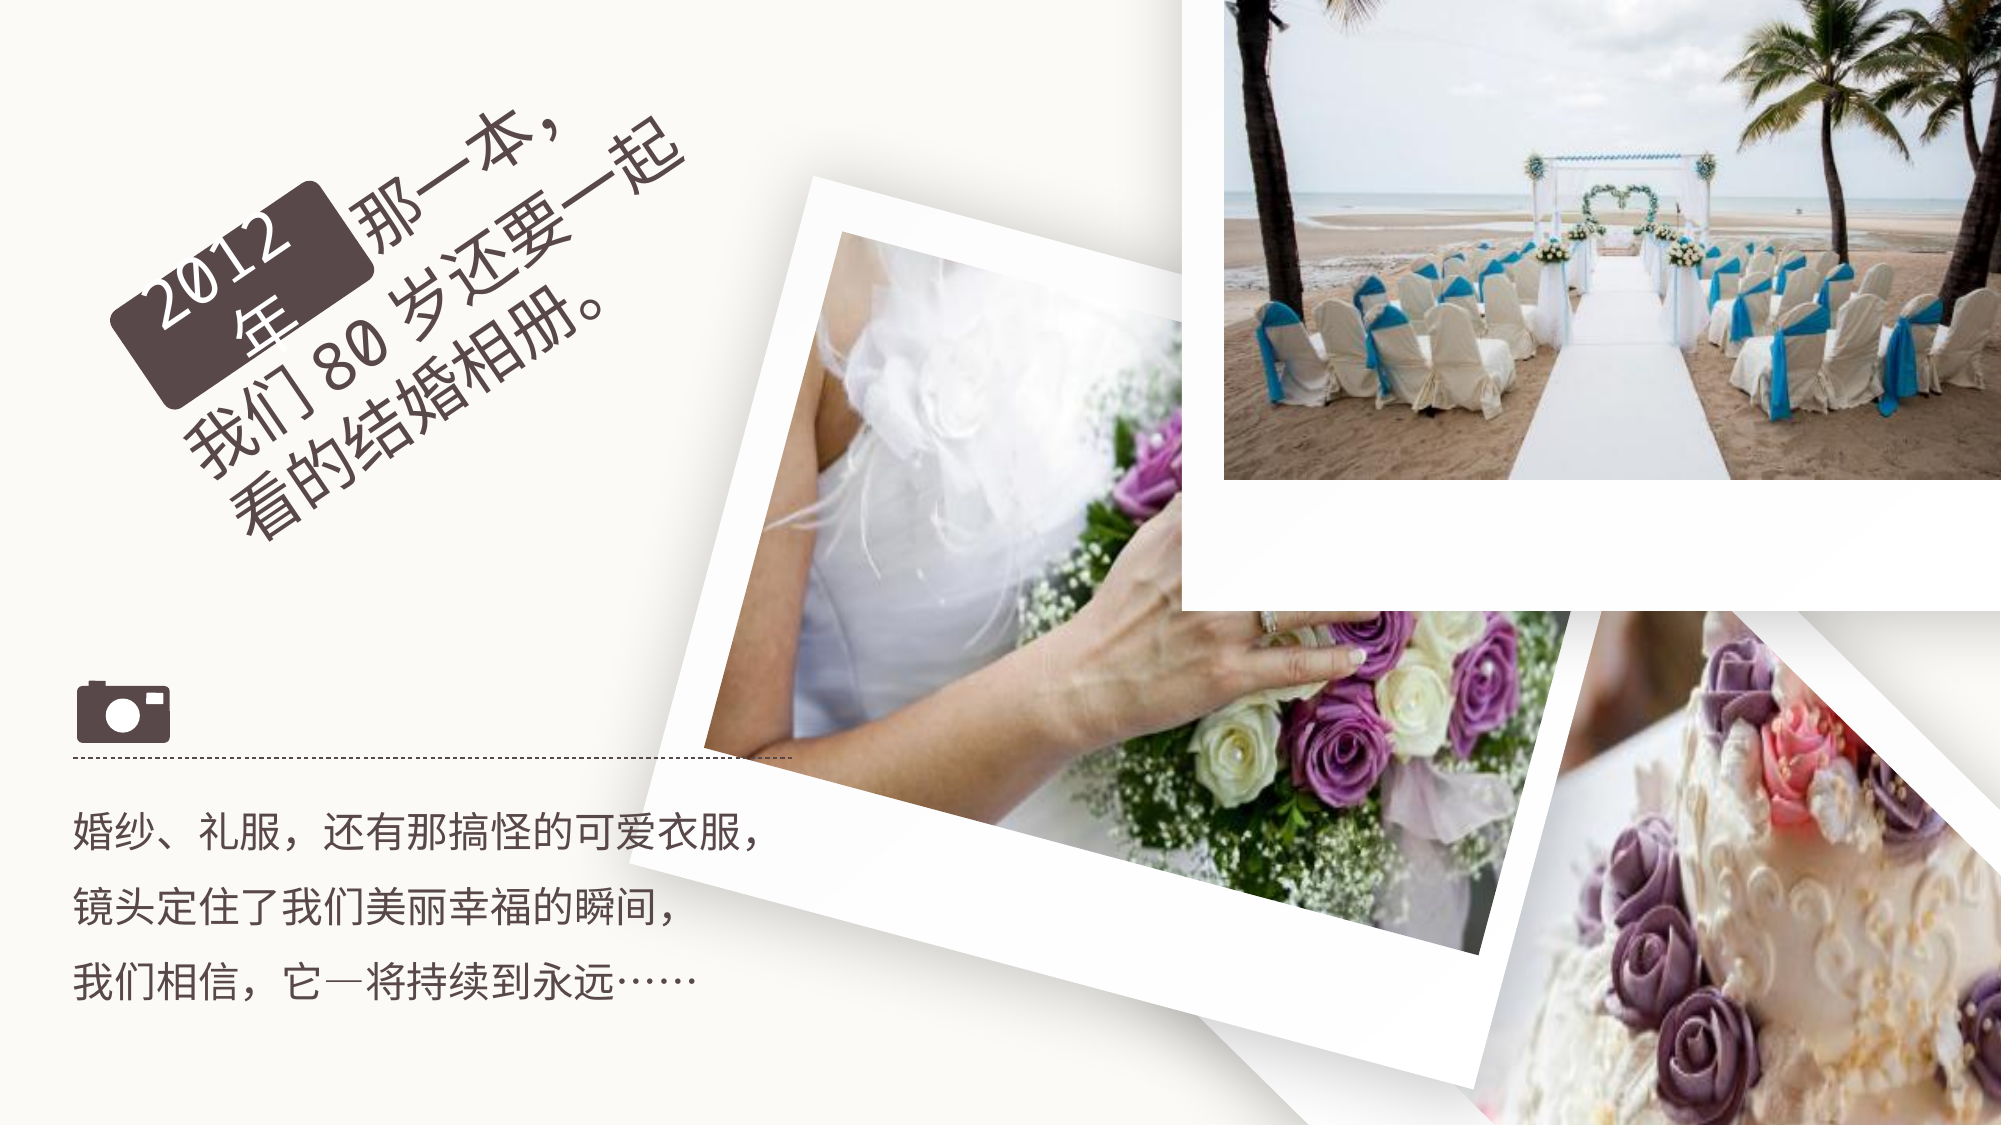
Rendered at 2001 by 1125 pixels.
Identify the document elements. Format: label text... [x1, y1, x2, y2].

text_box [1262, 656, 2000, 1125]
text_box 那一本， [321, 53, 593, 280]
picture [1590, 611, 1778, 656]
text_box 婚纱、礼服，还有那搞怪的可爱衣服， 镜头定住了我们美丽幸福的瞬间， 我们相信，它—将持续到永远…… [58, 773, 862, 1013]
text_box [1181, 0, 2000, 611]
text_box 我们80岁还要一起看的结婚相册。 [153, 61, 791, 573]
text_box 2012年 [109, 179, 372, 411]
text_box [76, 680, 170, 743]
picture [830, 231, 1009, 276]
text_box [706, 276, 1581, 989]
